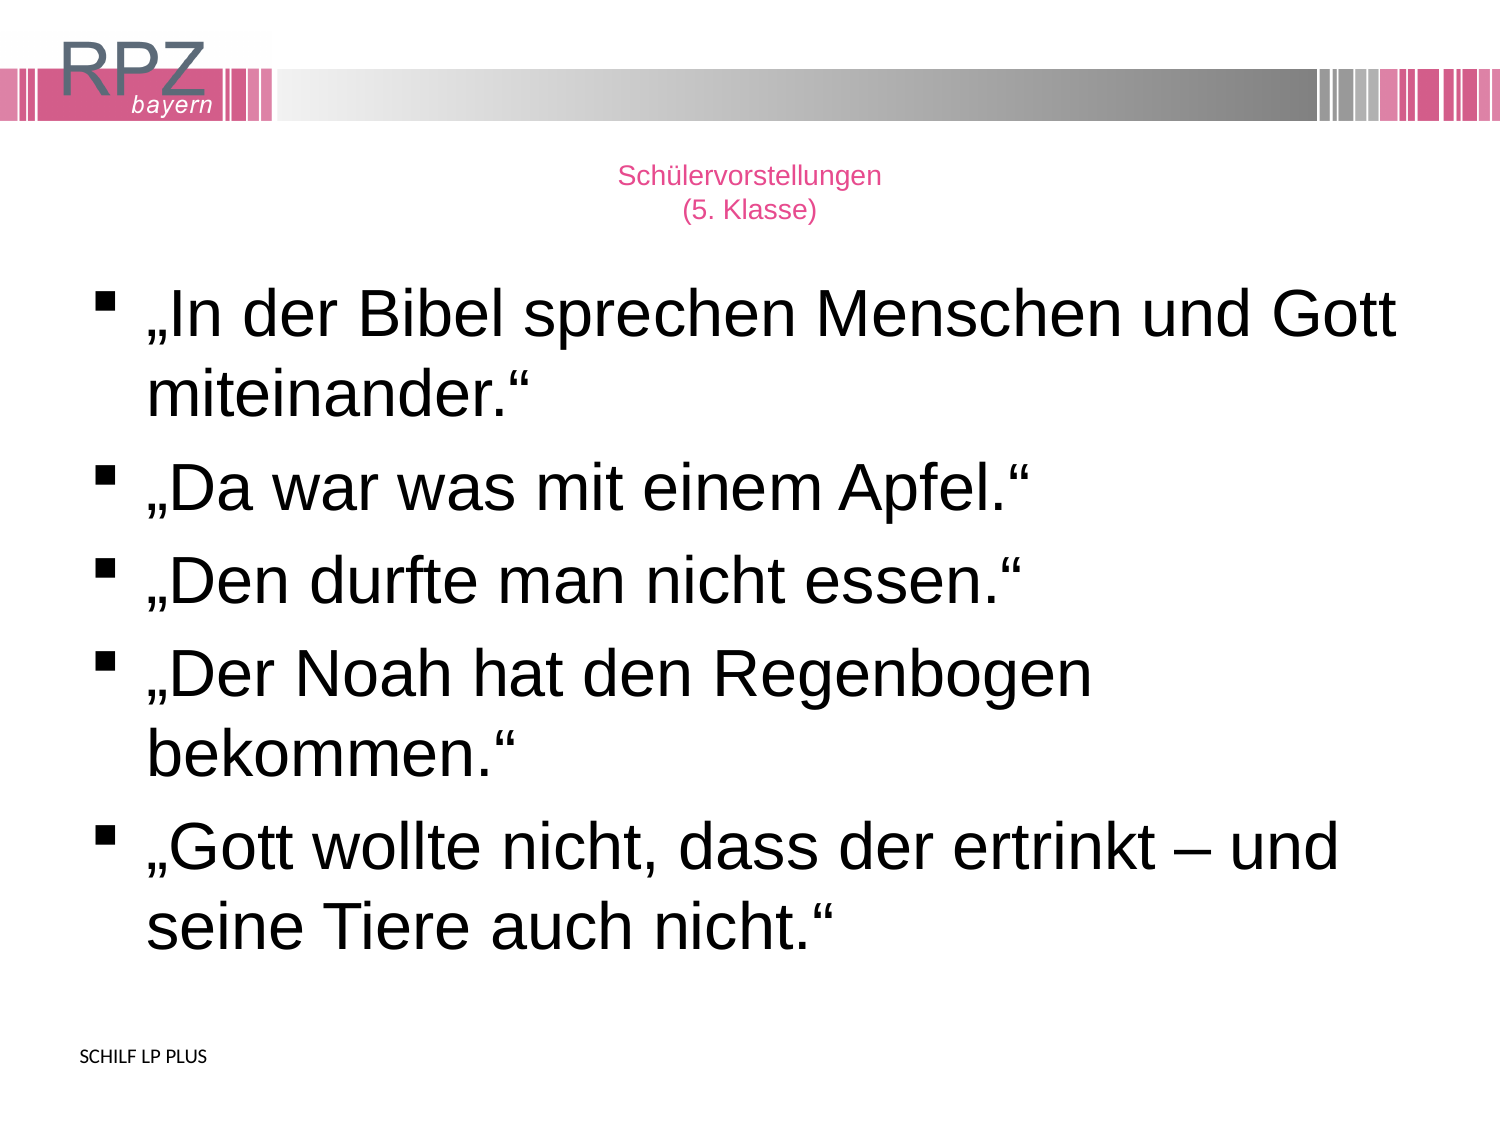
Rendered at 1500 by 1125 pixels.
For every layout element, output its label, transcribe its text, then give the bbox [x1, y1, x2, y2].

title Schülervorstellungen (5. Klasse) [75, 149, 1425, 233]
picture [1380, 69, 1439, 121]
picture [0, 31, 272, 121]
picture [1319, 69, 1379, 121]
list „In der Bibel sprechen Menschen und Gott miteinander.“ „Da war was mit einem Apfel.“ „Den durfte man nicht essen.“ „Der Noah hat den Regenbogen bekommen.“ „Gott wollte nicht, dass der ertrinkt – und seine Tiere auch nicht.“ [75, 262, 1425, 1005]
picture [1443, 69, 1500, 121]
